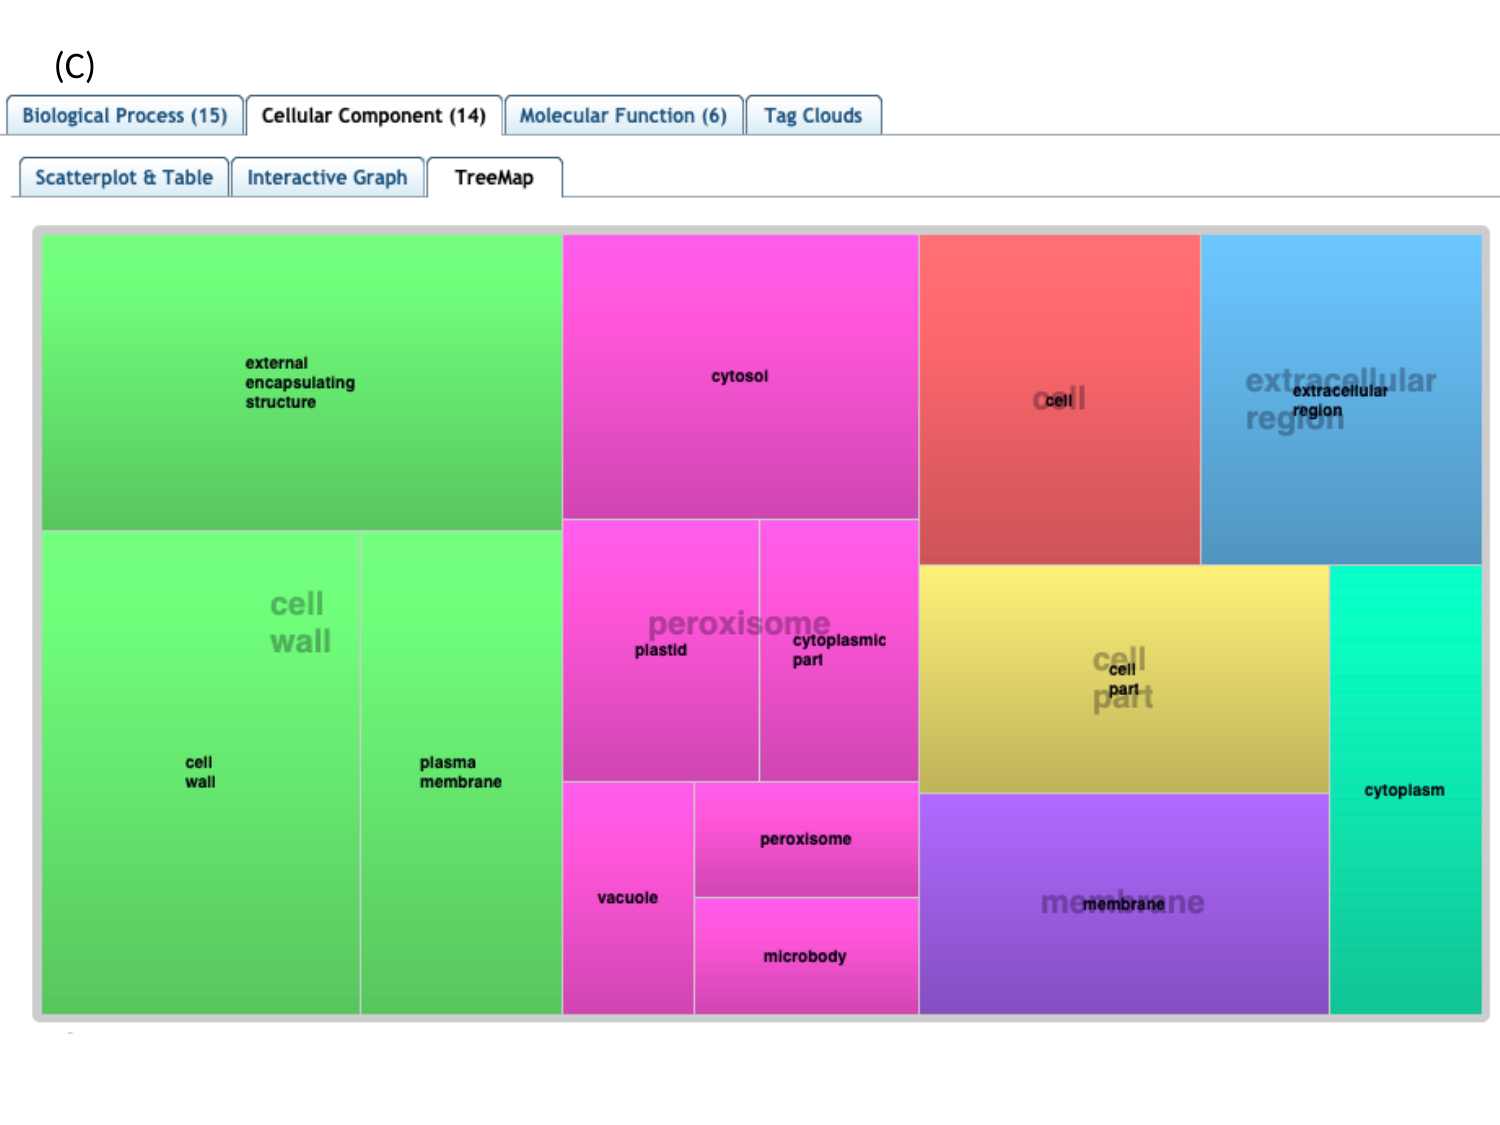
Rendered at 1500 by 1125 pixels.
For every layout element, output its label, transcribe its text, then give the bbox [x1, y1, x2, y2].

text_box (C) [38, 33, 112, 87]
picture [0, 87, 1500, 1034]
